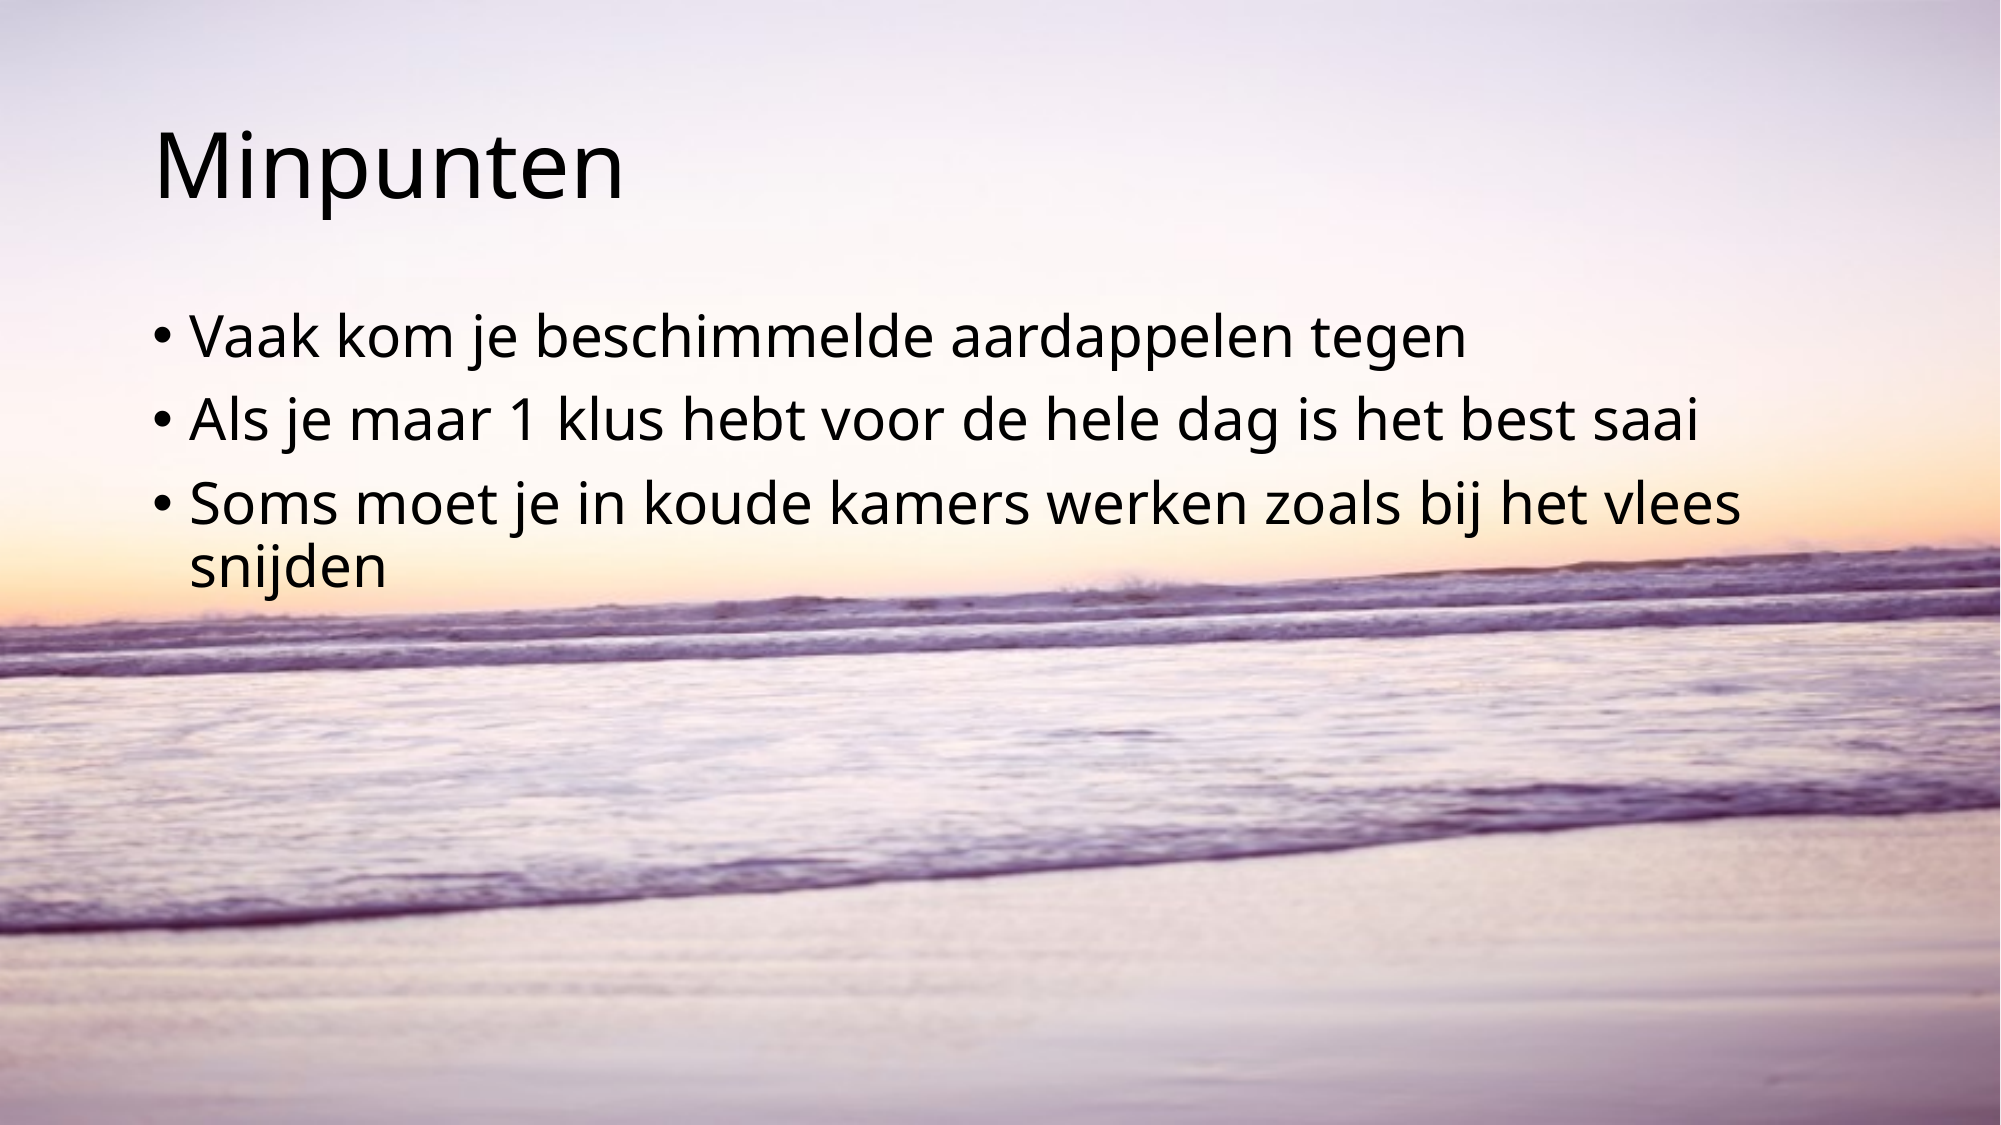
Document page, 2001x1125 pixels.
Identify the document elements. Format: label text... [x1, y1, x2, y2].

list Vaak kom je beschimmelde aardappelen tegen Als je maar 1 klus hebt voor de hele dag is het best saai Soms moet je in koude kamers werken zoals bij het vlees snijden [137, 299, 1863, 1014]
title Minpunten [137, 59, 1863, 278]
picture [0, 0, 2001, 1125]
